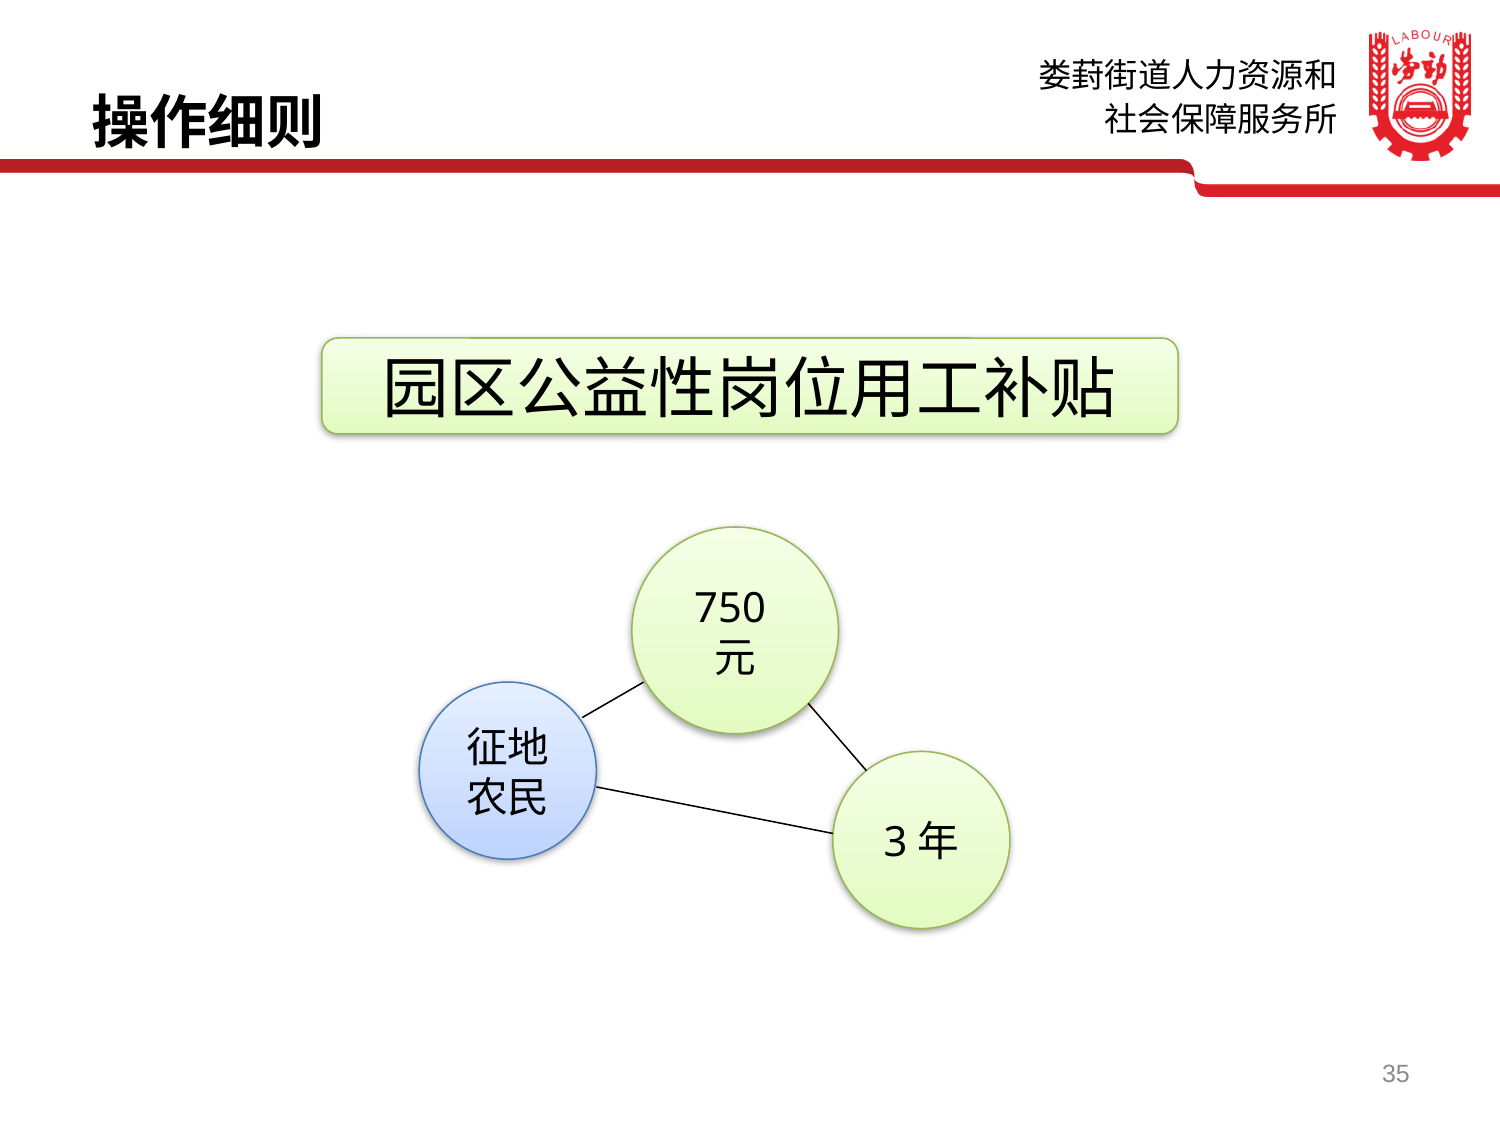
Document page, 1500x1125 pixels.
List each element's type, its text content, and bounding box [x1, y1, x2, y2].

text_box 园区公益性岗位用工补贴 [321, 337, 1179, 435]
slide_number 35 [1074, 1042, 1425, 1103]
text_box 750元 [631, 526, 840, 735]
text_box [808, 703, 867, 771]
text_box 3年 [832, 750, 1011, 930]
text_box 操作细则 [76, 78, 613, 163]
text_box 征地农民 [418, 681, 598, 860]
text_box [582, 681, 644, 718]
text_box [596, 786, 834, 834]
picture [0, 30, 1500, 197]
